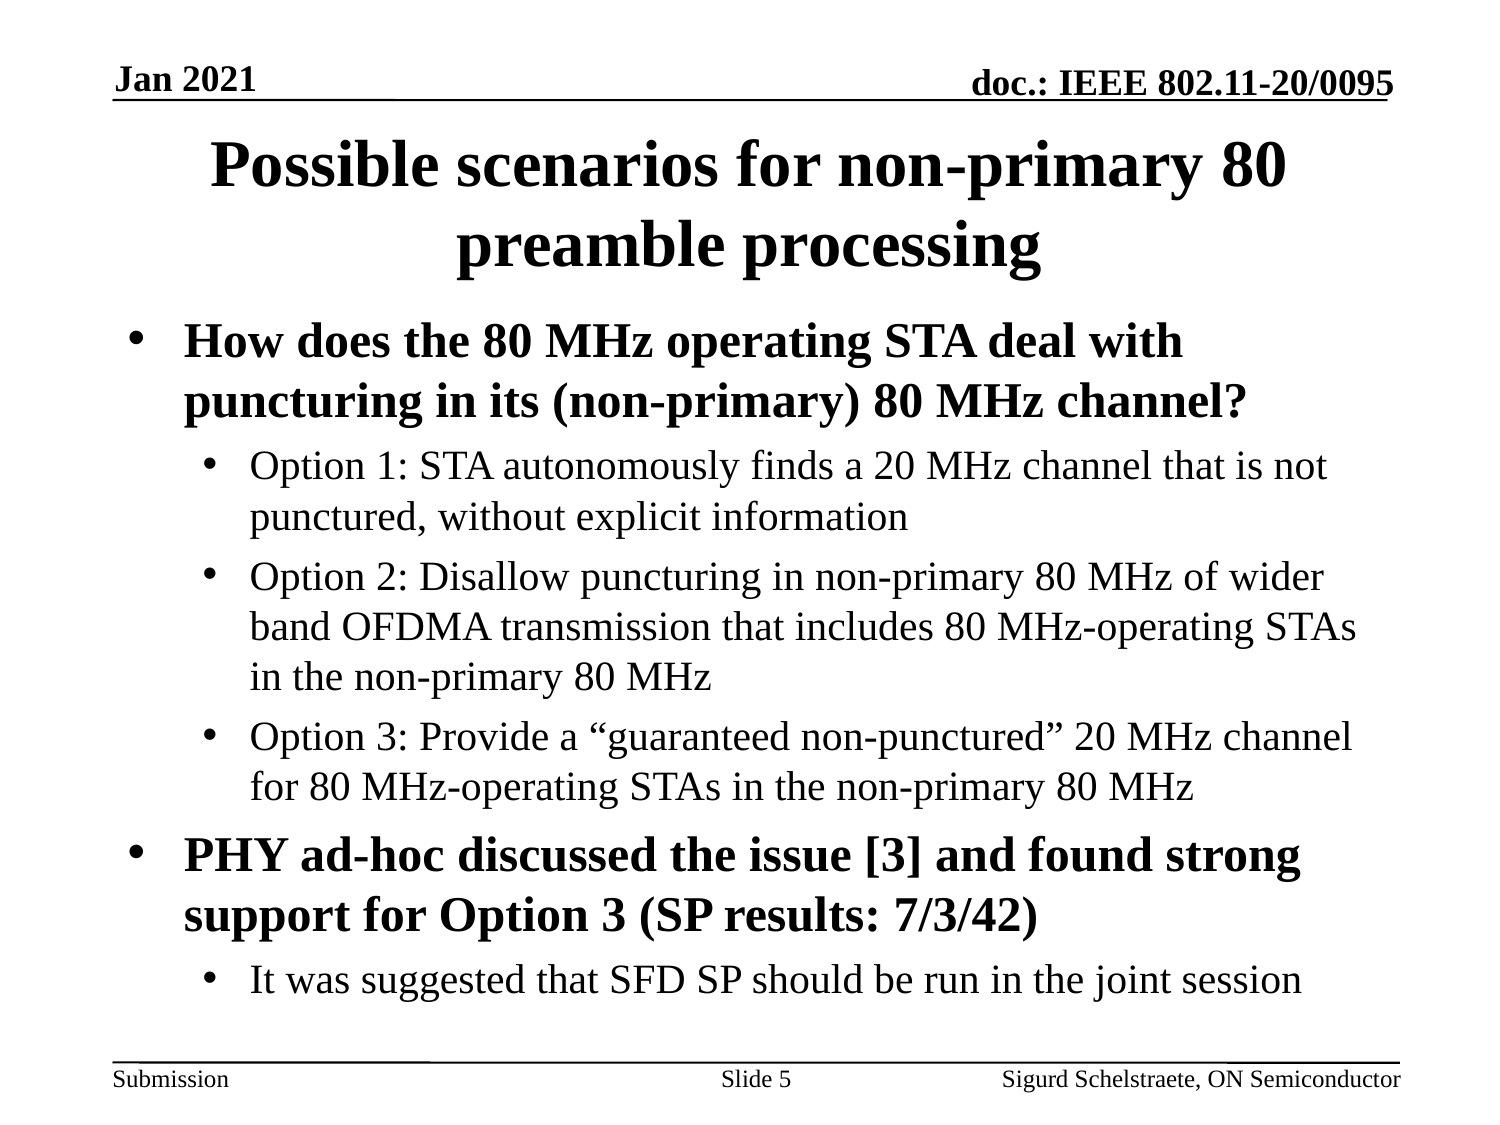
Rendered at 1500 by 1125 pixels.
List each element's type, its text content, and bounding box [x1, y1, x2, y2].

slide_number Slide 5 [712, 1061, 800, 1123]
footer Sigurd Schelstraete, ON Semiconductor [902, 1061, 1402, 1093]
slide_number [114, 54, 423, 100]
list How does the 80 MHz operating STA deal with puncturing in its (non-primary) 80 MHz channel? Option 1: STA autonomously finds a 20 MHz channel that is not punctured, without explicit information Option 2: Disallow puncturing in non-primary 80 MHz of wider band OFDMA transmission that includes 80 MHz-operating STAs in the non-primary 80 MHz Option 3: Provide a “guaranteed non-punctured” 20 MHz channel for 80 MHz-operating STAs in the non-primary 80 MHz PHY ad-hoc discussed the issue [3] and found strong support for Option 3 (SP results: 7/3/42) It was suggested that SFD SP should be run in the joint session [112, 299, 1388, 1000]
title Possible scenarios for non-primary 80 preamble processing [112, 112, 1388, 288]
